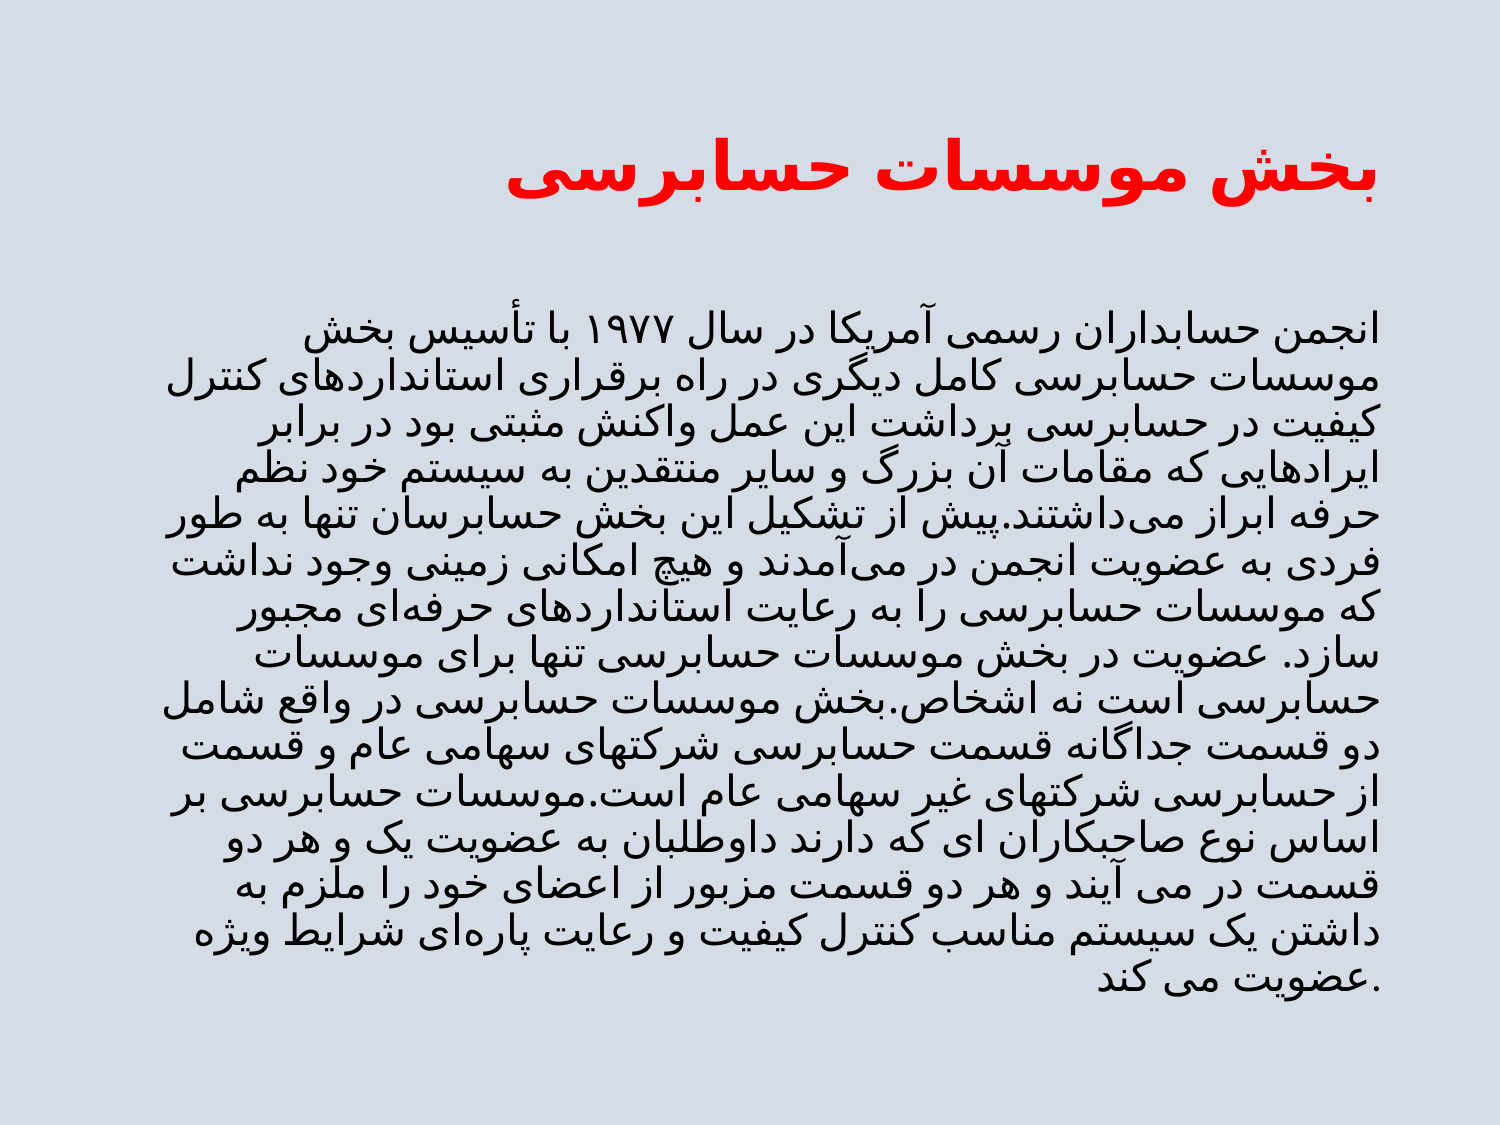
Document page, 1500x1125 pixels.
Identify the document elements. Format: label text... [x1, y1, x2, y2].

title بخش موسسات حسابرسی [103, 59, 1397, 278]
list انجمن حسابداران رسمی آمریکا در سال ۱۹۷۷ با تأسیس بخش موسسات حسابرسی کامل دیگری در راه برقراری استانداردهای کنترل کیفیت در حسابرسی برداشت این عمل واکنش مثبتی بود در برابر ایرادهایی که مقامات آن بزرگ و سایر منتقدین به سیستم خود نظم حرفه ابراز می‌داشتند.پیش از تشکیل این بخش حسابرسان تنها به طور فردی به عضویت انجمن در می‌آمدند و هیچ امکانی زمینی وجود نداشت که موسسات حسابرسی را به رعایت استانداردهای حرفه‌ای مجبور سازد. عضویت در بخش موسسات حسابرسی تنها برای موسسات حسابرسی است نه اشخاص.بخش موسسات حسابرسی در واقع شامل دو قسمت جداگانه قسمت حسابرسی شرکتهای سهامی عام و قسمت از حسابرسی شرکتهای غیر سهامی عام است.موسسات حسابرسی بر اساس نوع صاحبکاران ای که دارند داوطلبان به عضویت یک و هر دو قسمت در می آیند و هر دو قسمت مزبور از اعضای خود را ملزم به داشتن یک سیستم مناسب کنترل کیفیت و رعایت پاره‌ای شرایط ویژه عضویت می کند. [103, 299, 1397, 1014]
